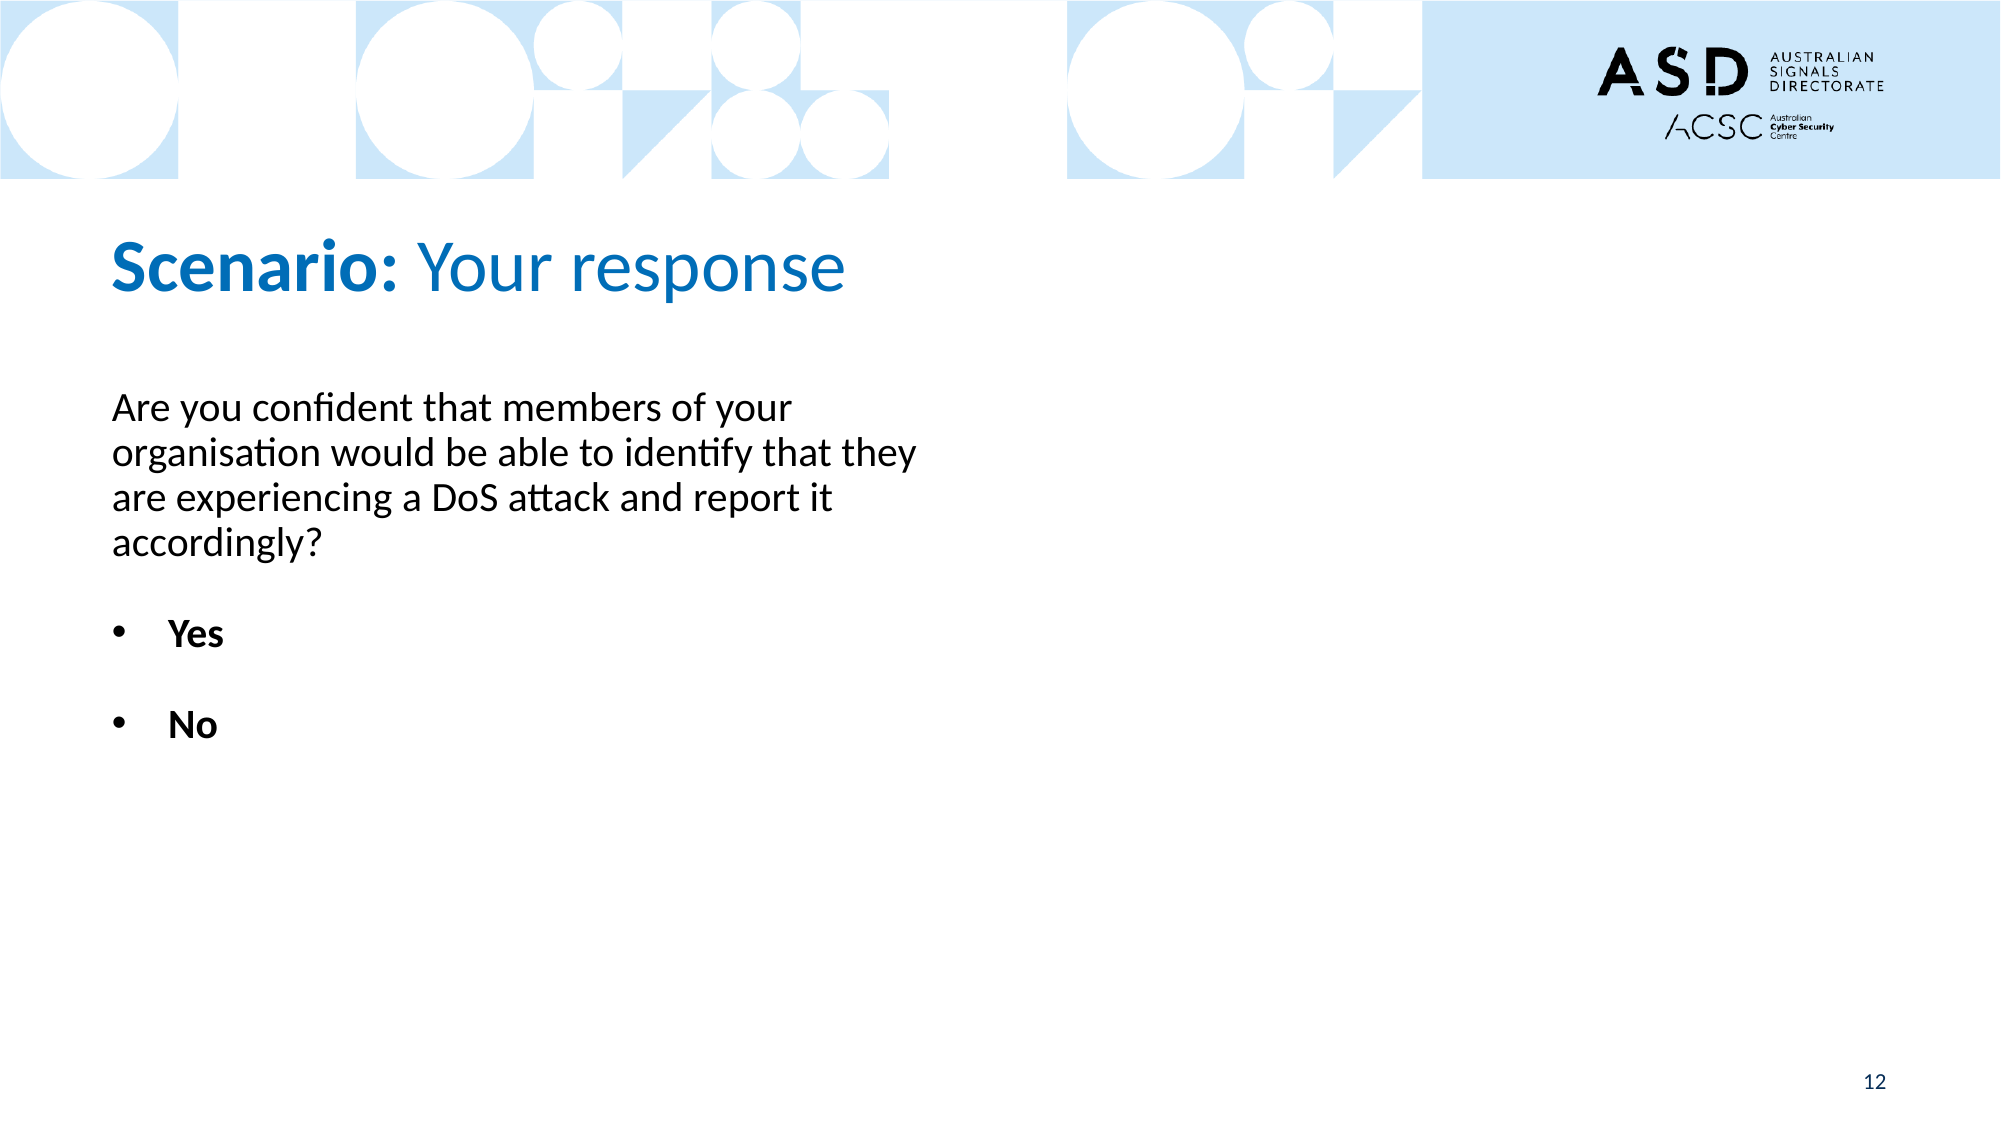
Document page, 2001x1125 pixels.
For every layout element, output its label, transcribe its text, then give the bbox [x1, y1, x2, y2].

slide_number 12 [1799, 1050, 1902, 1111]
title Scenario: Your response [96, 207, 1902, 328]
list Are you confident that members of your organisation would be able to identify that they are experiencing a DoS attack and report it accordingly? Yes No [96, 378, 983, 1007]
picture [0, 0, 2001, 179]
